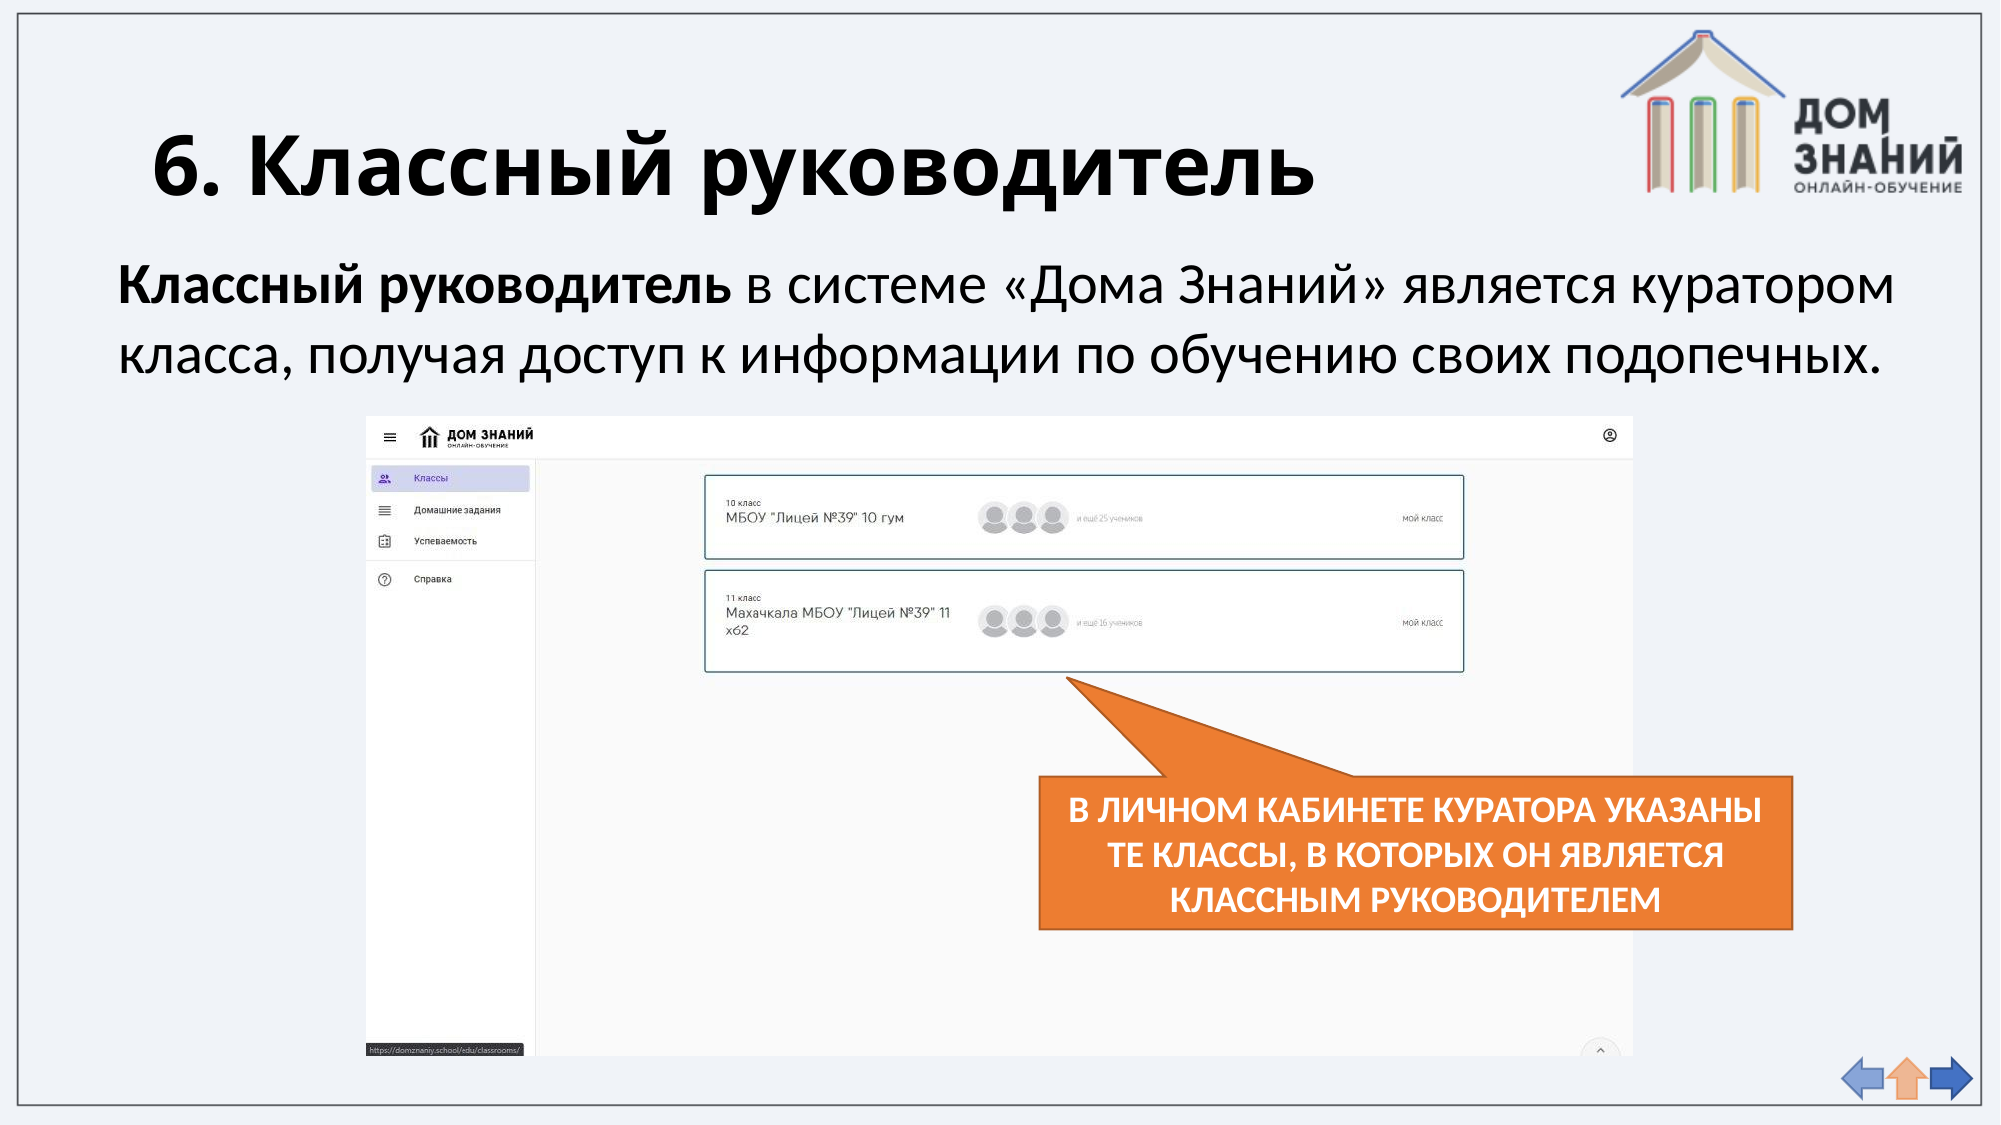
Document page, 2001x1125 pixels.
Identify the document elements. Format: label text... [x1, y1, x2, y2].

text_box Классный руководитель в системе «Дома Знаний» является куратором класса, получая доступ к информации по обучению своих подопечных. [103, 237, 1952, 393]
text_box [1884, 1056, 1930, 1100]
text_box В ЛИЧНОМ КАБИНЕТЕ КУРАТОРА УКАЗАНЫ ТЕ КЛАССЫ, В КОТОРЫХ ОН ЯВЛЯЕТСЯ КЛАССНЫМ РУКОВОДИТЕЛЕМ [1633, 775, 1794, 931]
text_box [1840, 1056, 1885, 1101]
text_box [1929, 1056, 1974, 1101]
picture [0, 0, 2001, 1125]
title 6. Классный руководитель [137, 59, 1863, 237]
